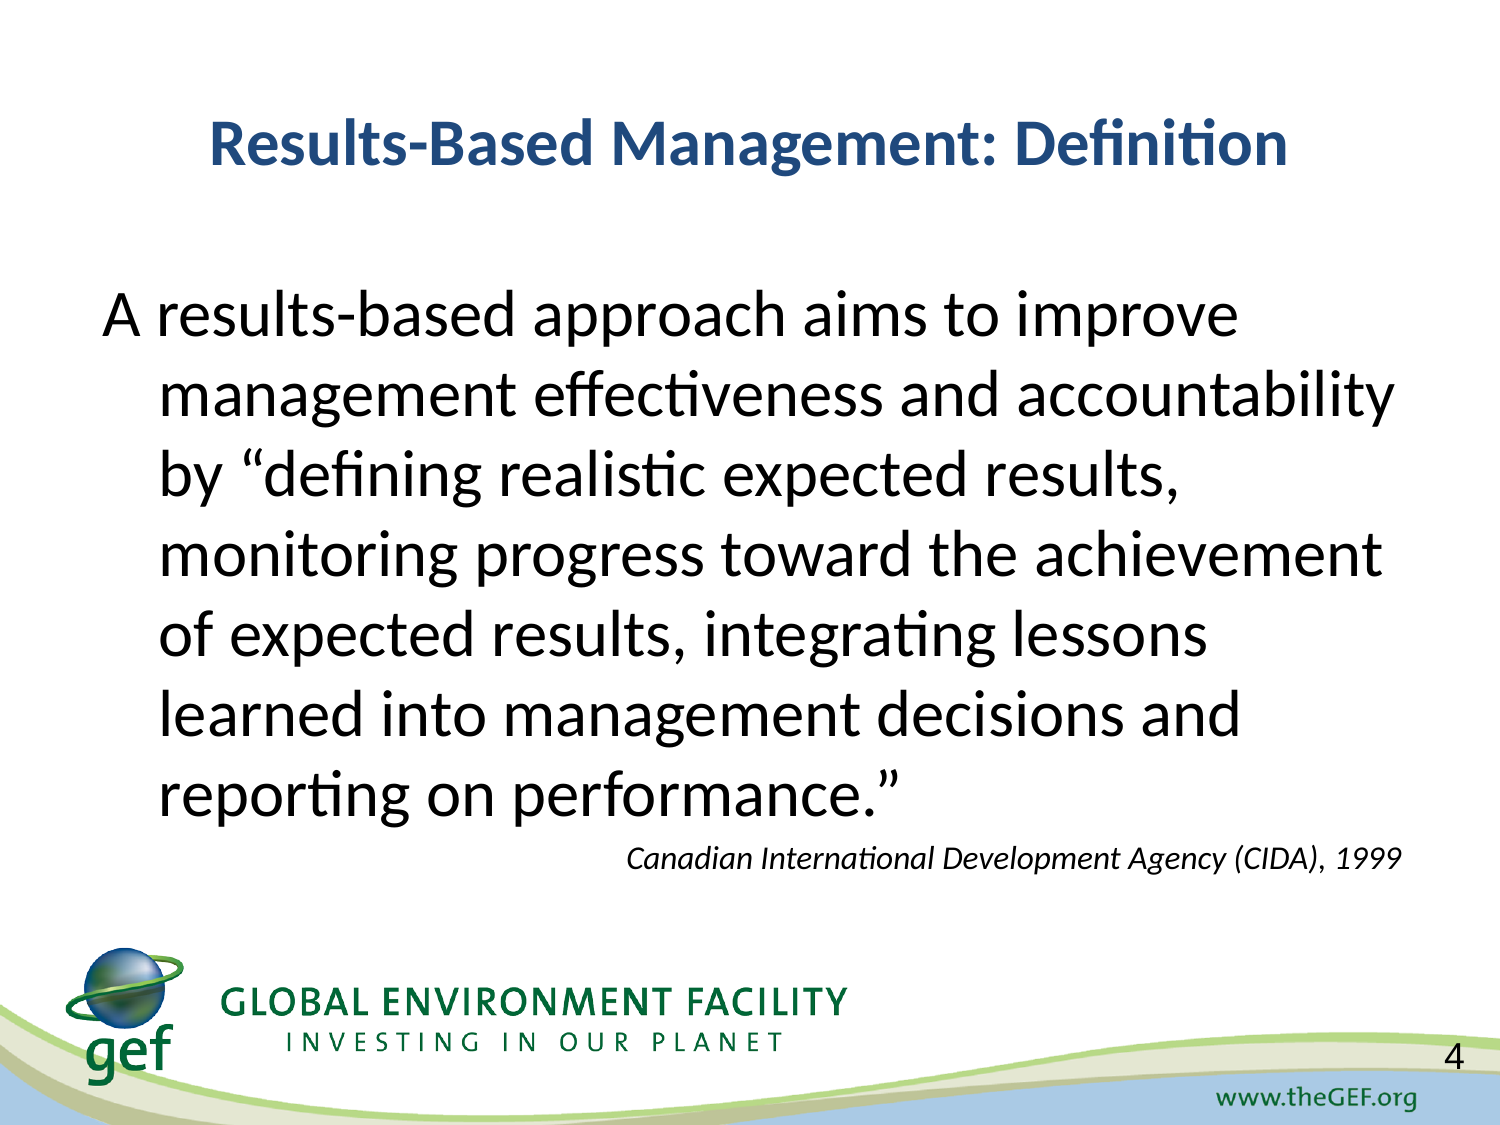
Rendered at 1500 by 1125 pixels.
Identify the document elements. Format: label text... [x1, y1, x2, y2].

picture [0, 920, 1500, 1125]
title Results-Based Management: Definition [74, 44, 1426, 233]
list A results-based approach aims to improve management effectiveness and accountability by “defining realistic expected results, monitoring progress toward the achievement of expected results, integrating lessons learned into management decisions and reporting on performance.” Canadian International Development Agency (CIDA), 1999 [87, 262, 1426, 938]
slide_number 4 [1417, 1012, 1500, 1095]
